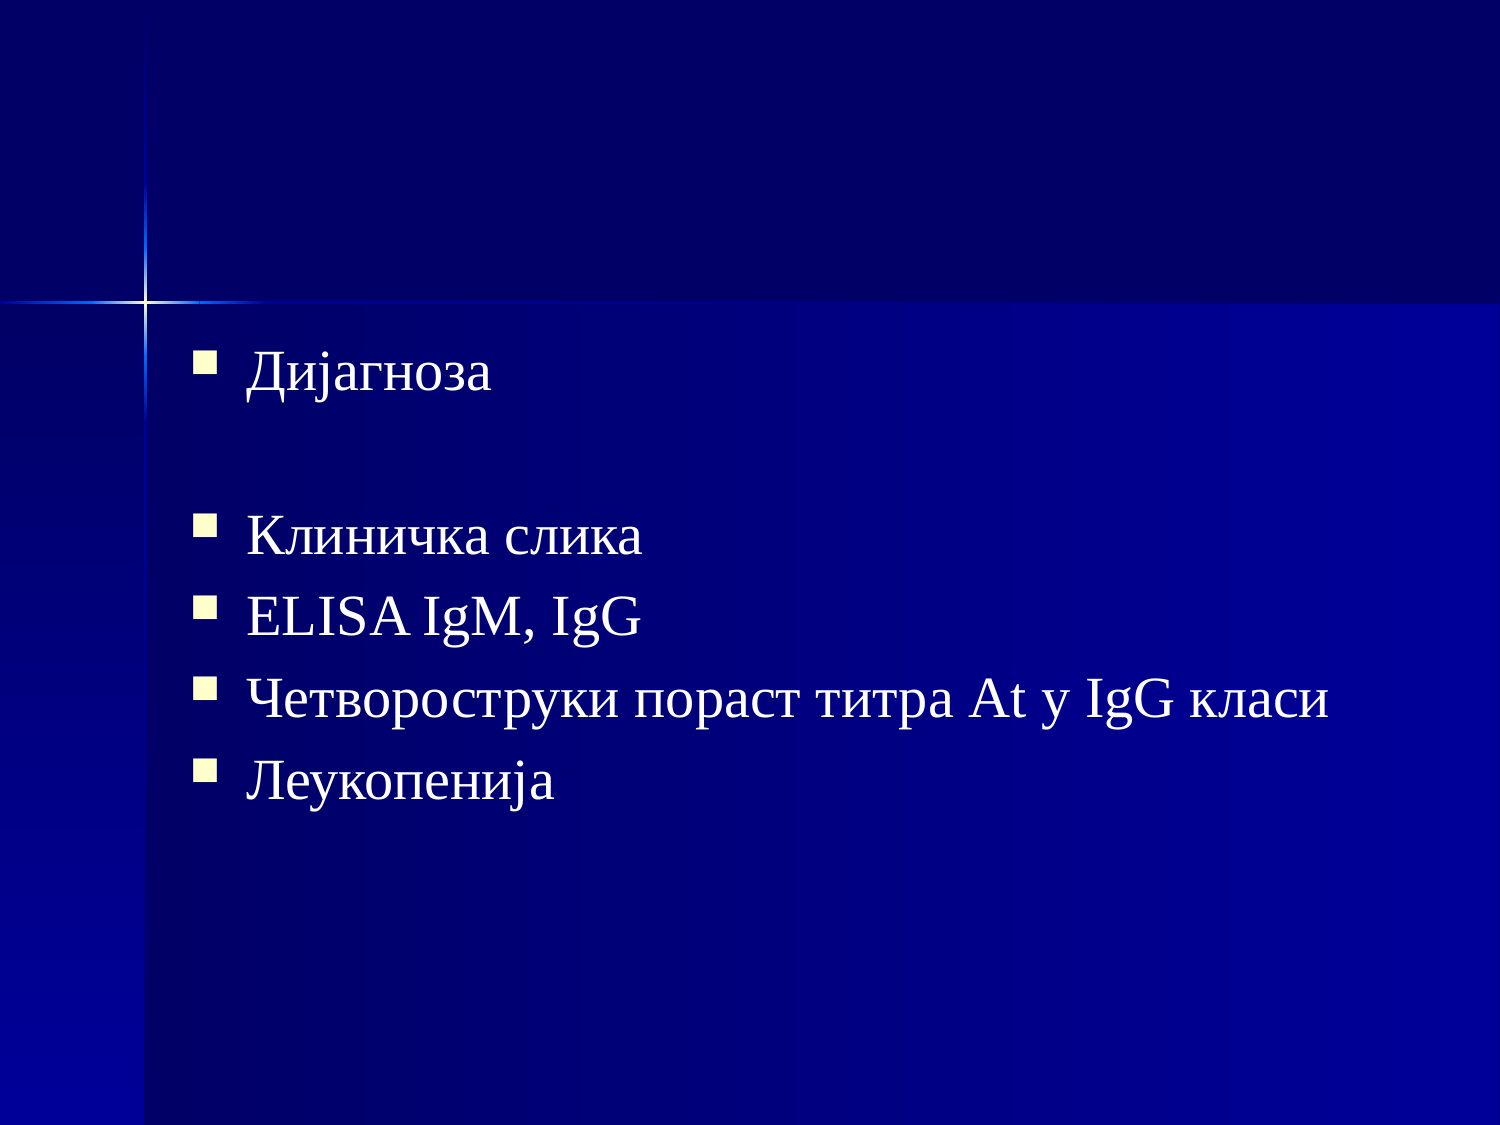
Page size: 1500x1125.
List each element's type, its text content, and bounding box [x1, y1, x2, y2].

list Дијагноза Клиничка слика ЕLISA IgM, IgG Четвороструки пораст титра At у IgG класи Леукопенија [174, 324, 1413, 1001]
